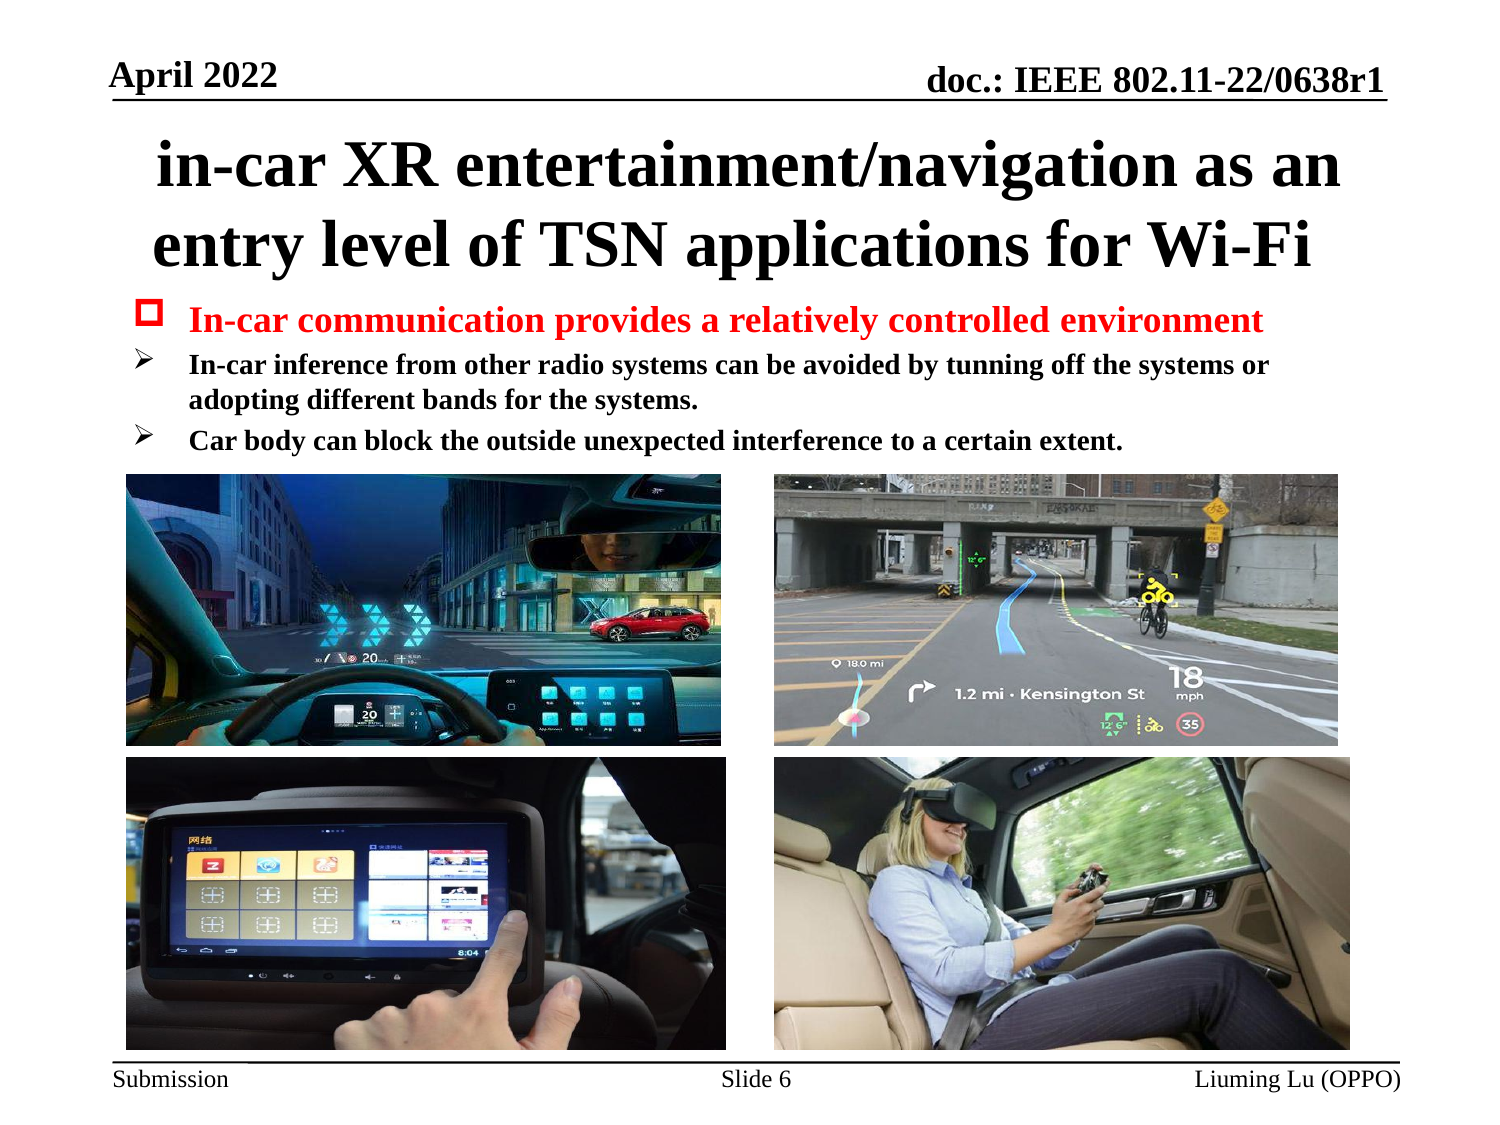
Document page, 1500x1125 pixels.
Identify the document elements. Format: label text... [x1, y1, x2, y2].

title in-car XR entertainment/navigation as an entry level of TSN applications for Wi-Fi [112, 112, 1388, 288]
picture [774, 474, 1338, 746]
footer Liuming Lu (OPPO) [949, 1061, 1402, 1093]
picture [125, 474, 721, 746]
picture [774, 757, 1351, 1051]
slide_number Slide 6 [712, 1061, 800, 1093]
picture [125, 757, 726, 1051]
text_box In-car communication provides a relatively controlled environment In-car inference from other radio systems can be avoided by tunning off the systems or adopting different bands for the systems. Car body can block the outside unexpected interference to a certain extent. [117, 287, 1393, 463]
